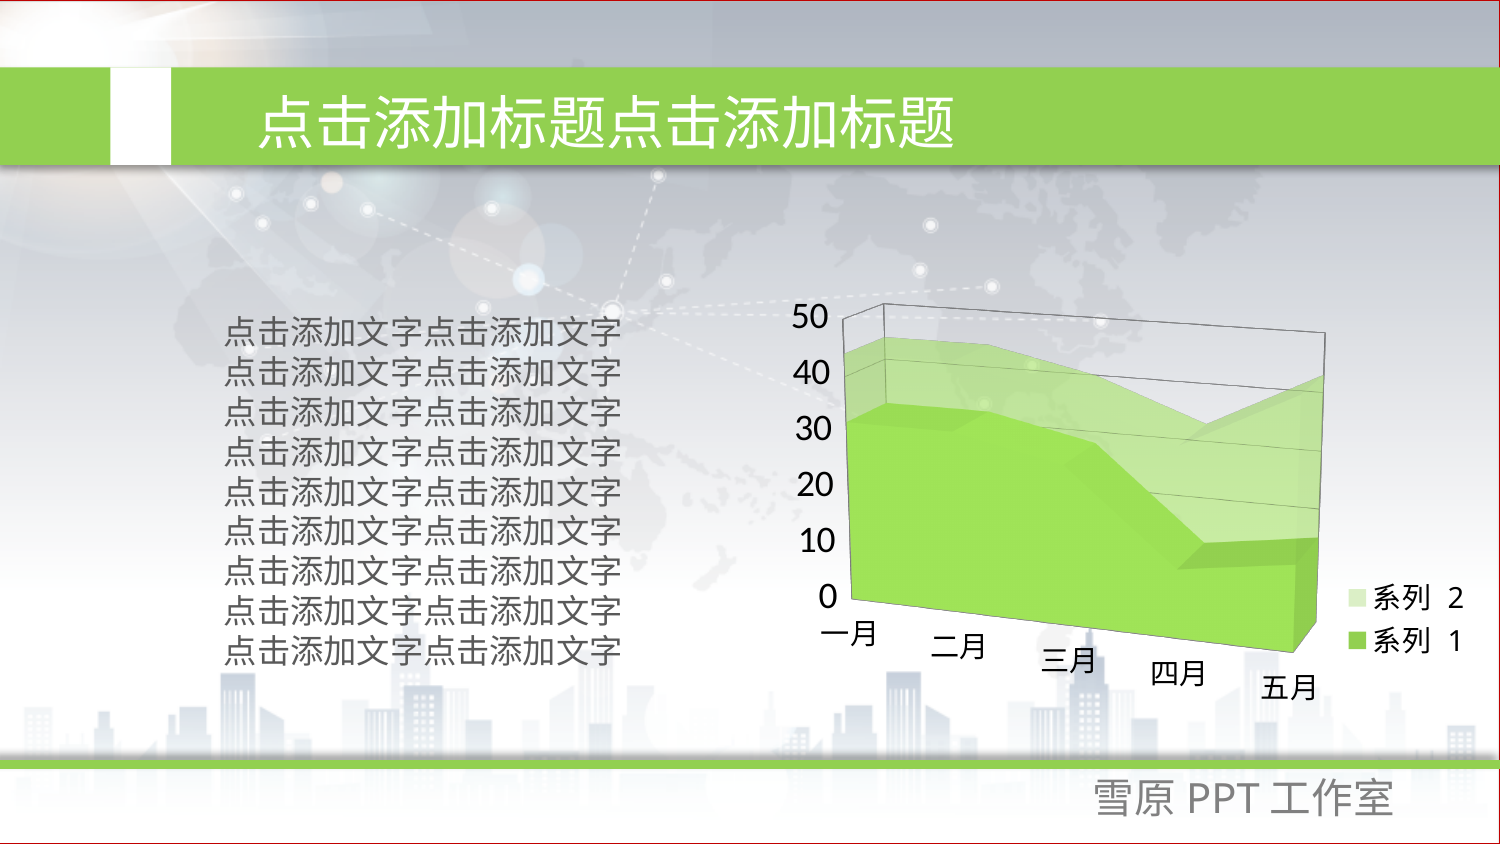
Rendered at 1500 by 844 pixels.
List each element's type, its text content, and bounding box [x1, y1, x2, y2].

picture [0, 1, 1499, 67]
picture [0, 769, 1499, 843]
text_box 点击添加文字点击添加文字 点击添加文字点击添加文字 点击添加文字点击添加文字 点击添加文字点击添加文字 点击添加文字点击添加文字 点击添加文字点击添加文字 点击添加文字点击添加文字 点击添加文字点击添加文字 点击添加文字点击添加文字 [209, 303, 638, 678]
chart [720, 232, 1500, 734]
text_box 点击添加标题点击添加标题 [242, 79, 971, 164]
picture [0, 165, 1499, 760]
